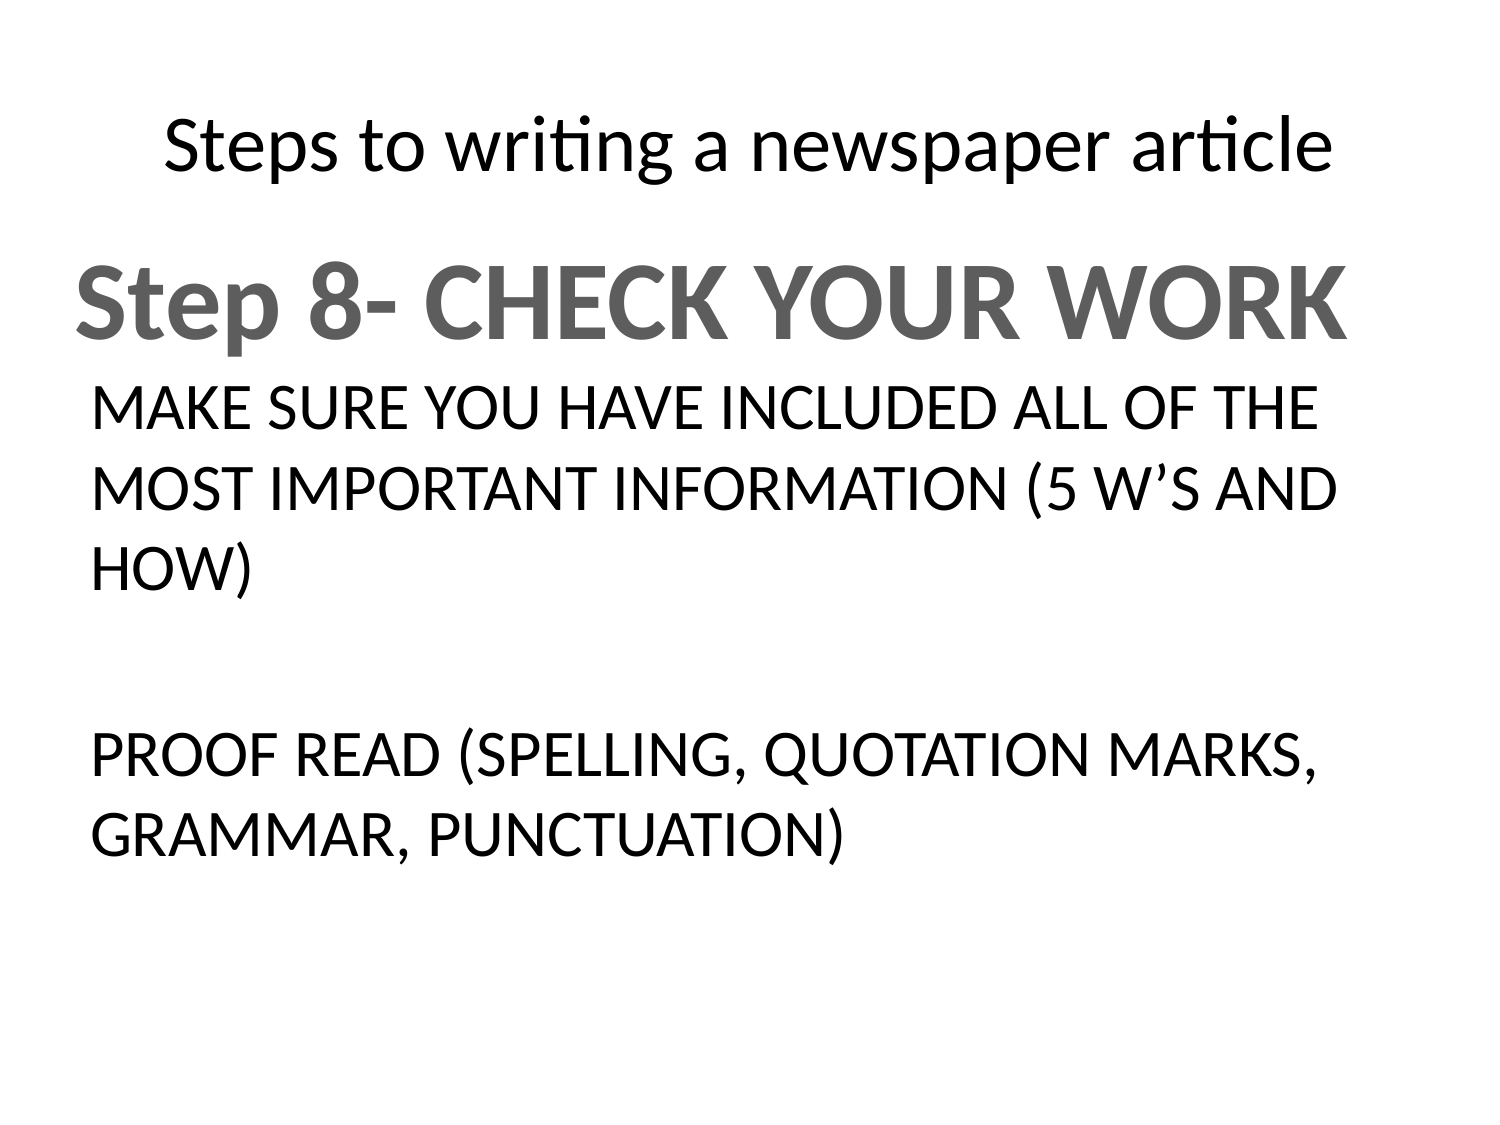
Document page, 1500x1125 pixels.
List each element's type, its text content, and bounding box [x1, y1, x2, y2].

list MAKE SURE YOU HAVE INCLUDED ALL OF THE MOST IMPORTANT INFORMATION (5 W’S AND HOW) PROOF READ (SPELLING, QUOTATION MARKS, GRAMMAR, PUNCTUATION) [75, 262, 1425, 1005]
text_box Step 8- CHECK YOUR WORK [59, 219, 1365, 370]
title Steps to writing a newspaper article [75, 45, 1425, 233]
